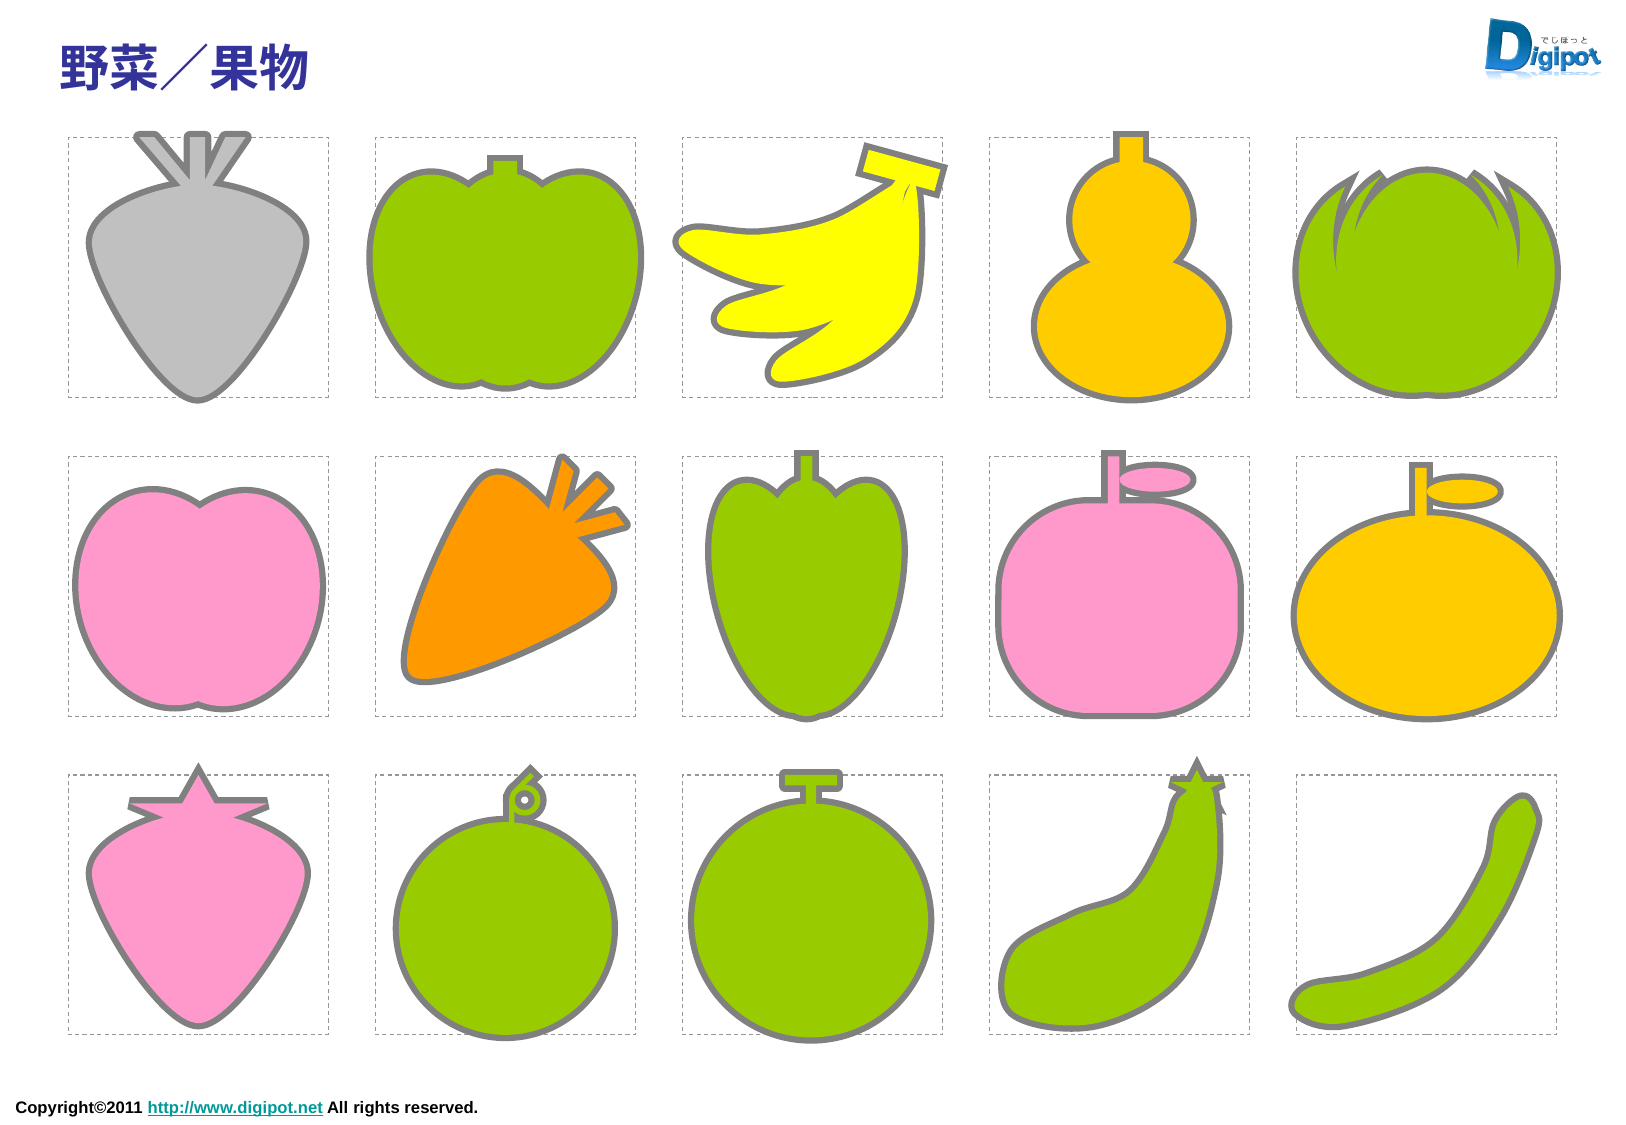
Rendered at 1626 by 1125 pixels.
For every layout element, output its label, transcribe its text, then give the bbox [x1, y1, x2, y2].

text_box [375, 160, 636, 386]
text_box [1308, 172, 1545, 421]
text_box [694, 774, 929, 1038]
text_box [1296, 467, 1557, 717]
picture [1485, 18, 1602, 82]
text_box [91, 774, 305, 1024]
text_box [717, 456, 896, 717]
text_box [694, 125, 943, 370]
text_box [370, 492, 643, 666]
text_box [91, 137, 305, 398]
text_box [999, 769, 1224, 1030]
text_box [1036, 137, 1227, 398]
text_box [398, 779, 612, 1035]
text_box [80, 490, 318, 708]
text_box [1001, 456, 1238, 713]
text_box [1290, 796, 1539, 1028]
title 野菜／果物 [44, 31, 1508, 102]
